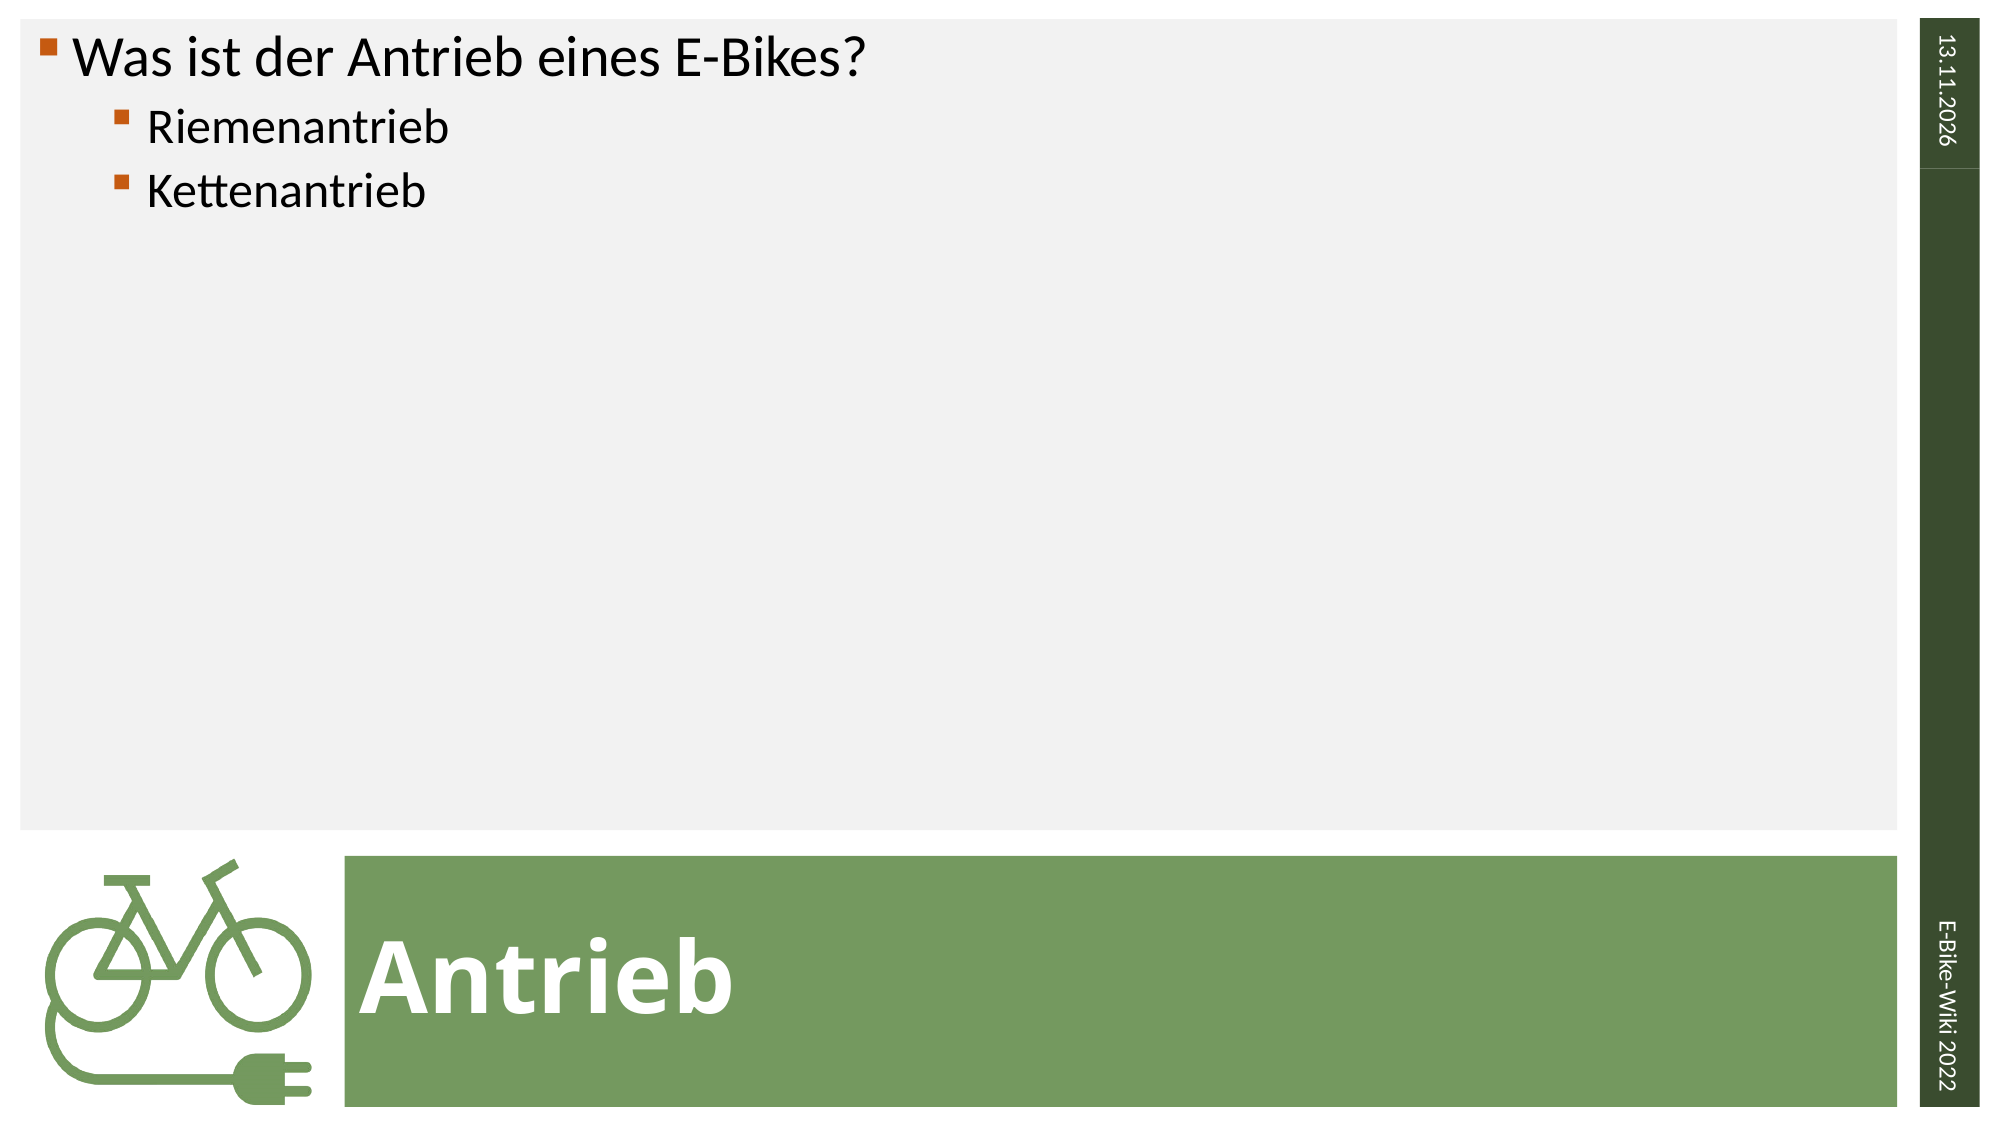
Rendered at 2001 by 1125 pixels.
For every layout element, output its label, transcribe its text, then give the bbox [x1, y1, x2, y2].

title Antrieb [344, 855, 1898, 1107]
footer E-Bike-Wiki 2022 [1919, 168, 1980, 1107]
picture [22, 831, 334, 1125]
list Was ist der Antrieb eines E-Bikes? Riemenantrieb Kettenantrieb [20, 19, 1898, 831]
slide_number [1919, 18, 1980, 168]
